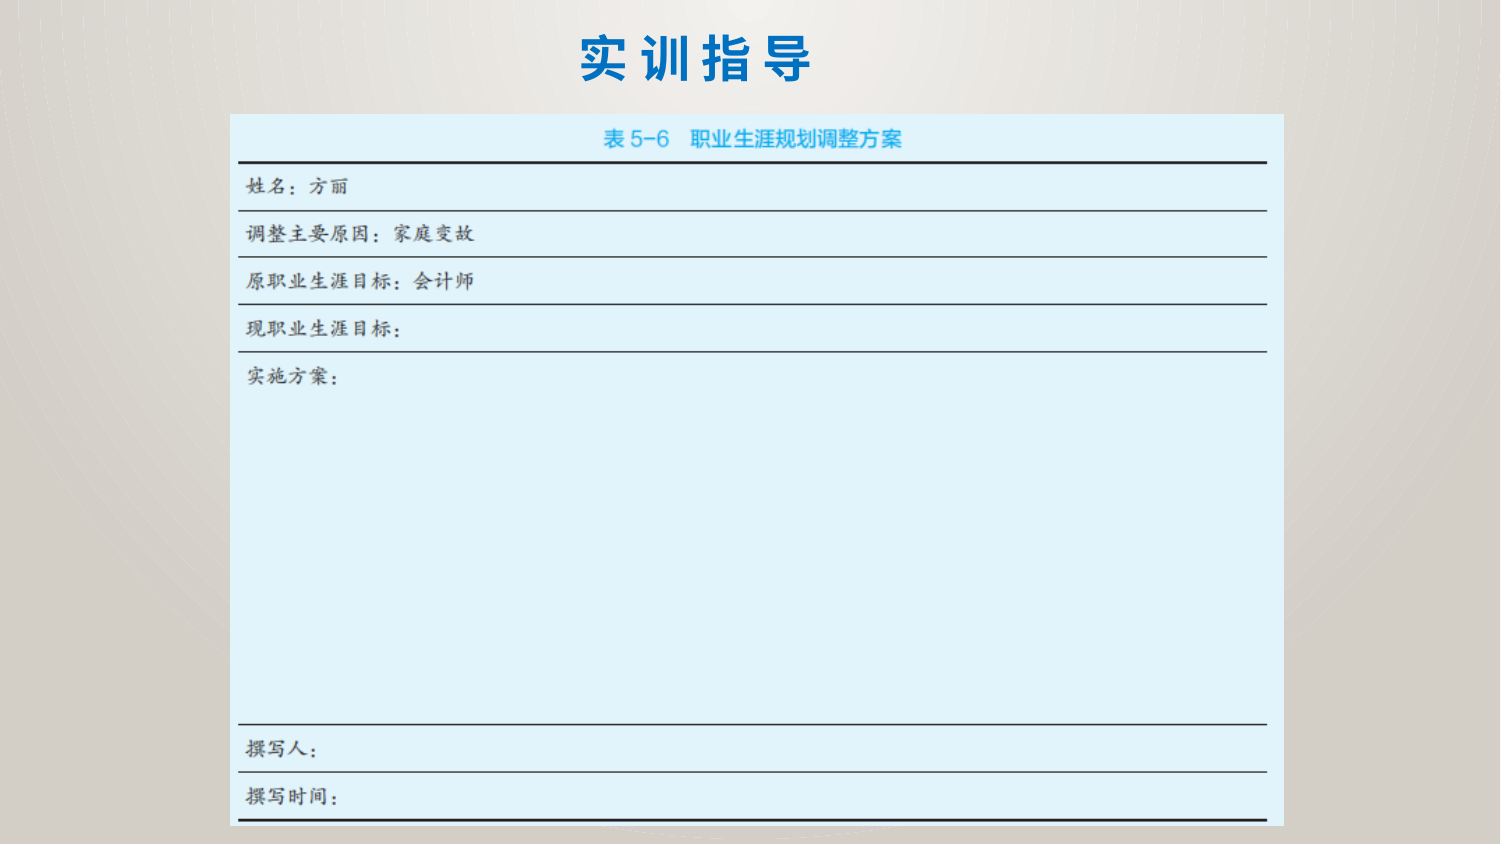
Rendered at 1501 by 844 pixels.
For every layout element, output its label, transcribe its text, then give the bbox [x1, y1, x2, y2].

picture [230, 114, 1284, 826]
text_box 实 训 指 导 [564, 20, 854, 96]
slide_number [1059, 782, 1398, 828]
